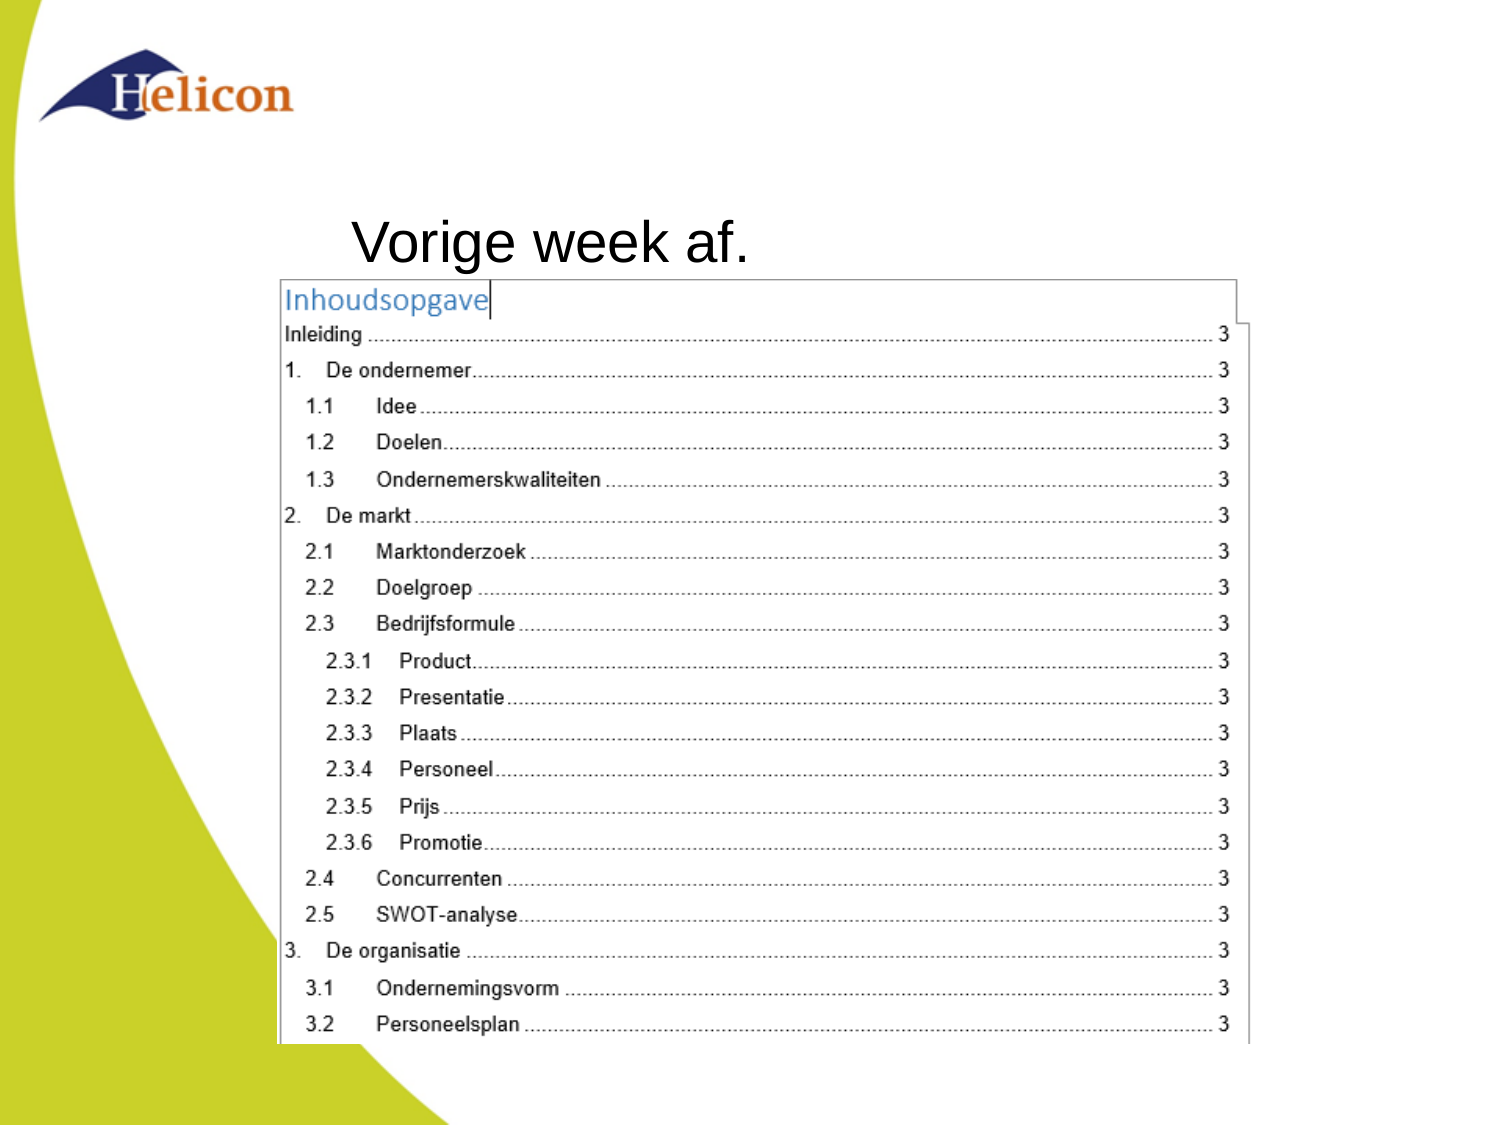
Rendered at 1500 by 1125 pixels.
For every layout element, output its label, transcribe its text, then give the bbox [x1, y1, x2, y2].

picture [0, 0, 1500, 1125]
list Vorige week af. [336, 196, 1425, 1005]
